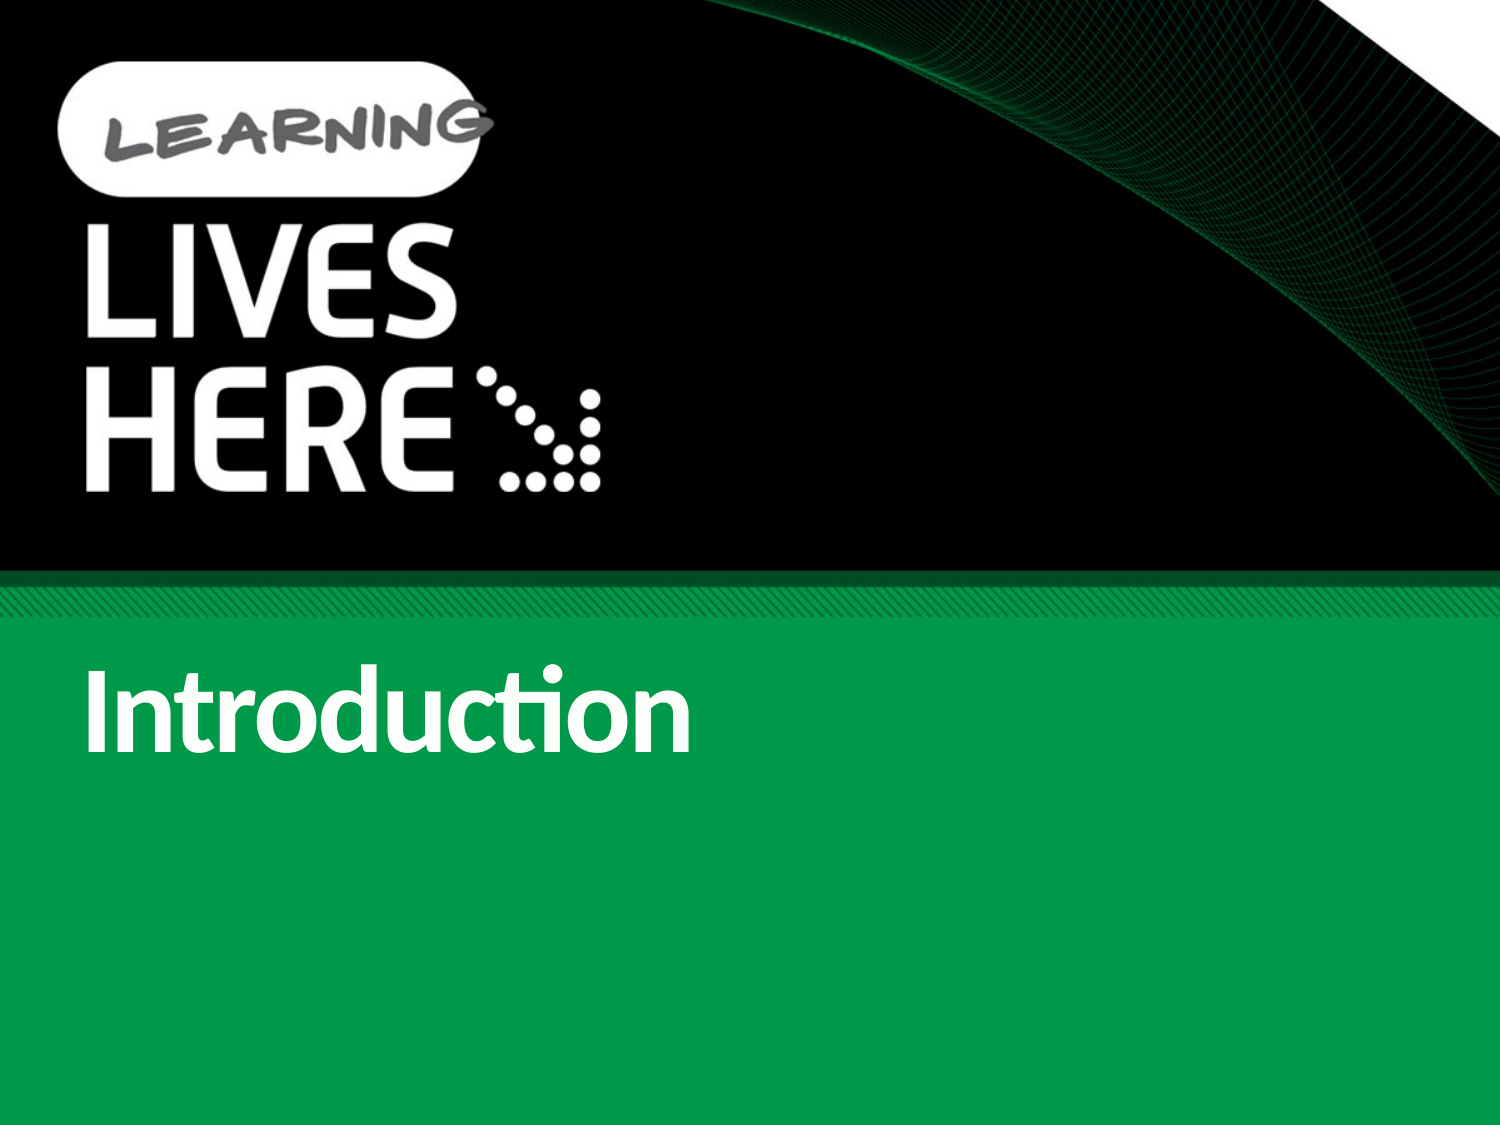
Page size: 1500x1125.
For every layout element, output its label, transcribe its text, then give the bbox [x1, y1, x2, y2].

title Introduction [80, 644, 1380, 864]
picture [0, 0, 1500, 1125]
